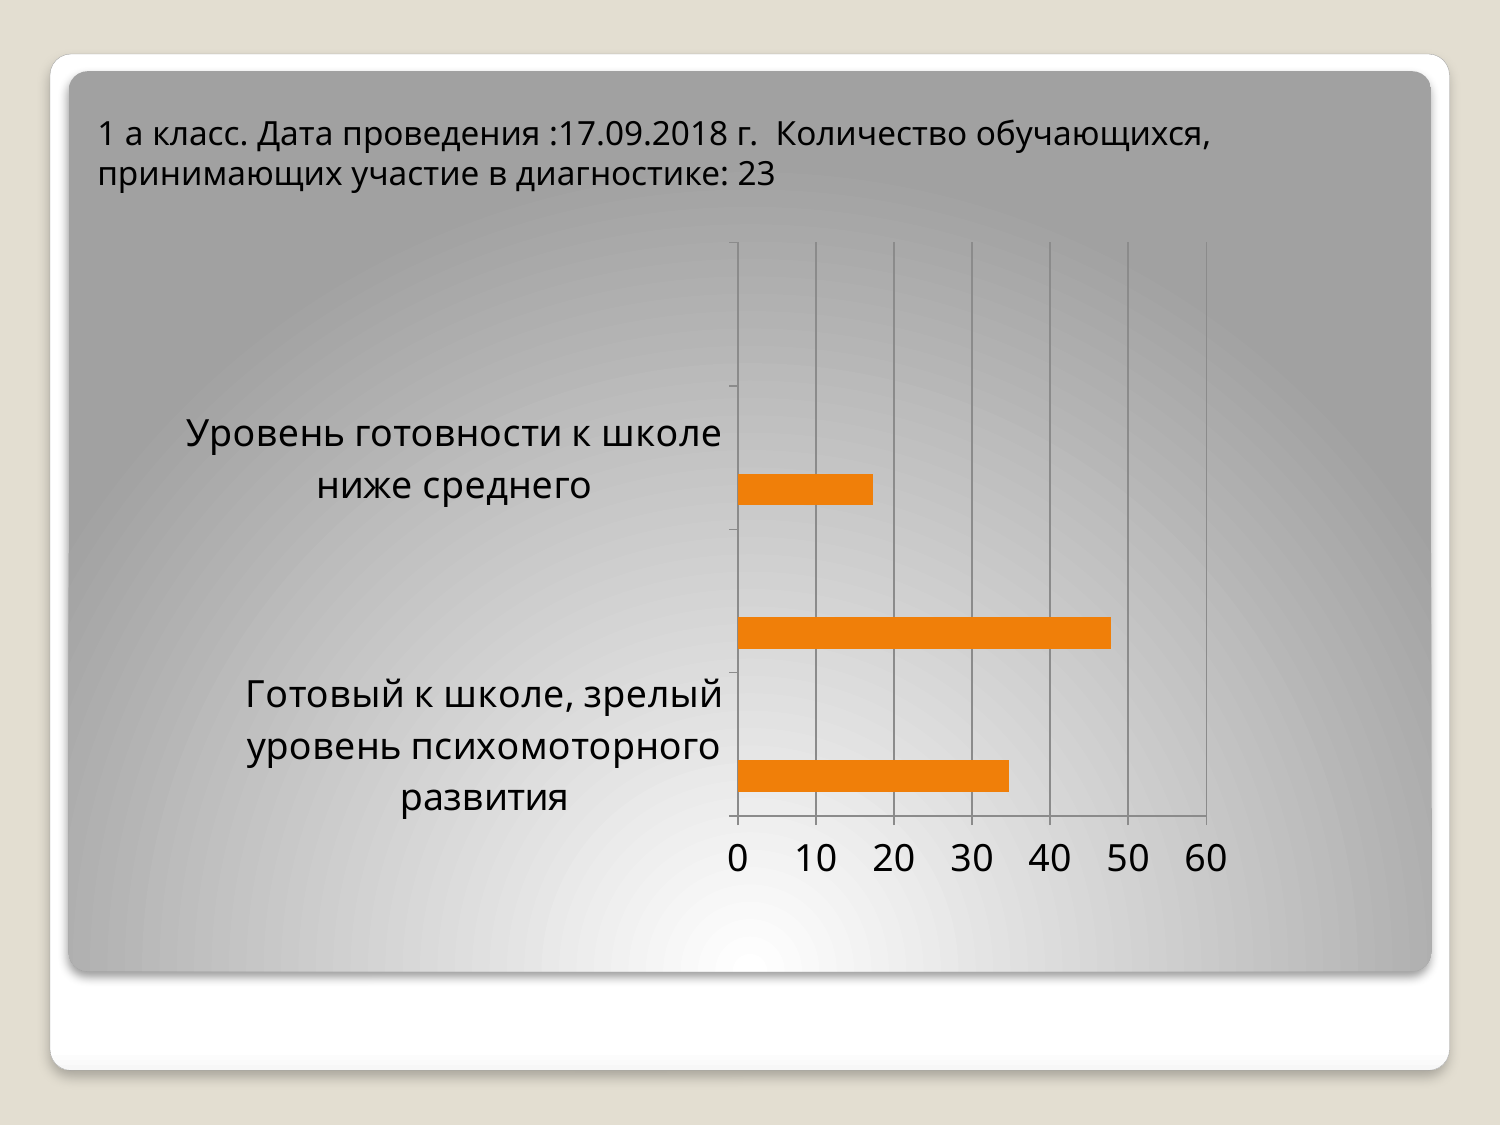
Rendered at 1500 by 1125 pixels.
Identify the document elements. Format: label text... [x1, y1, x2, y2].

title 1 а класс. Дата проведения :17.09.2018 г. Количество обучающихся, принимающих участие в диагностике: 23 [82, 70, 1425, 200]
chart [163, 228, 1251, 897]
